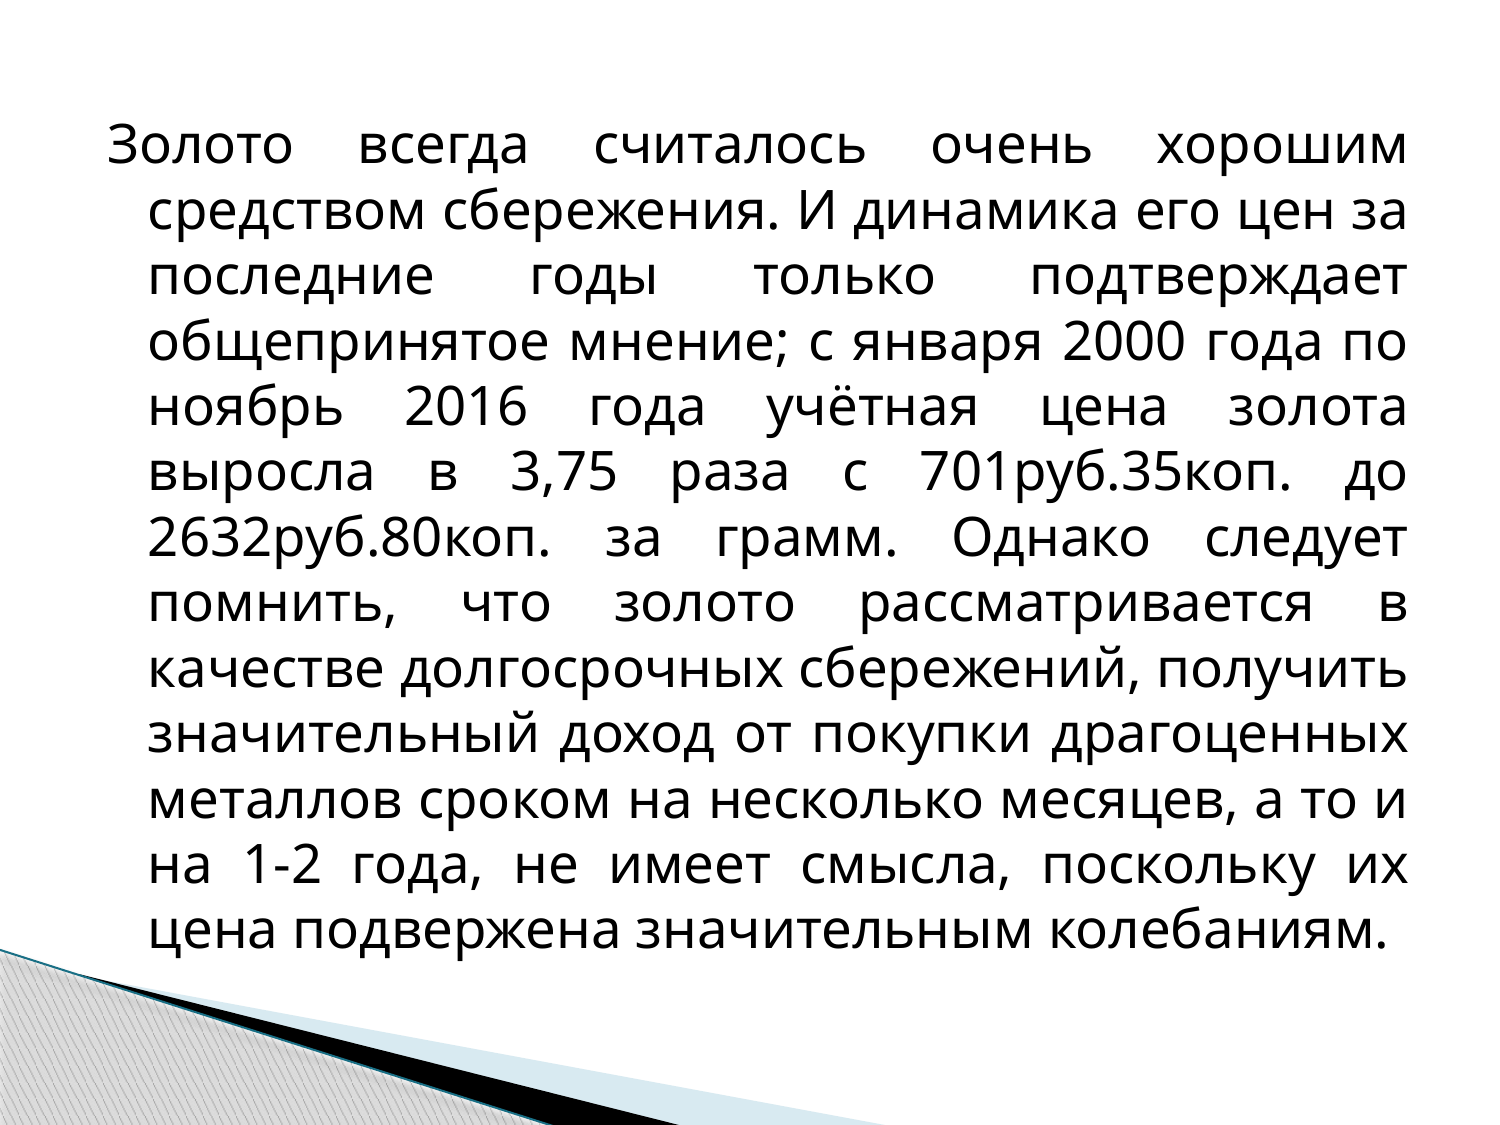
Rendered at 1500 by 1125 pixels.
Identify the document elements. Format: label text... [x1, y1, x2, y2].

list Золото всегда считалось очень хорошим средством сбережения. И динамика его цен за последние годы только подтверждает общепринятое мнение; с января 2000 года по ноябрь 2016 года учётная цена золота выросла в 3,75 раза с 701руб.35коп. до 2632руб.80коп. за грамм. Однако следует помнить, что золото рассматривается в качестве долгосрочных сбережений, получить значительный доход от покупки драгоценных металлов сроком на несколько месяцев, а то и на 1-2 года, не имеет смысла, поскольку их цена подвержена значительным колебаниям. [75, 101, 1425, 986]
